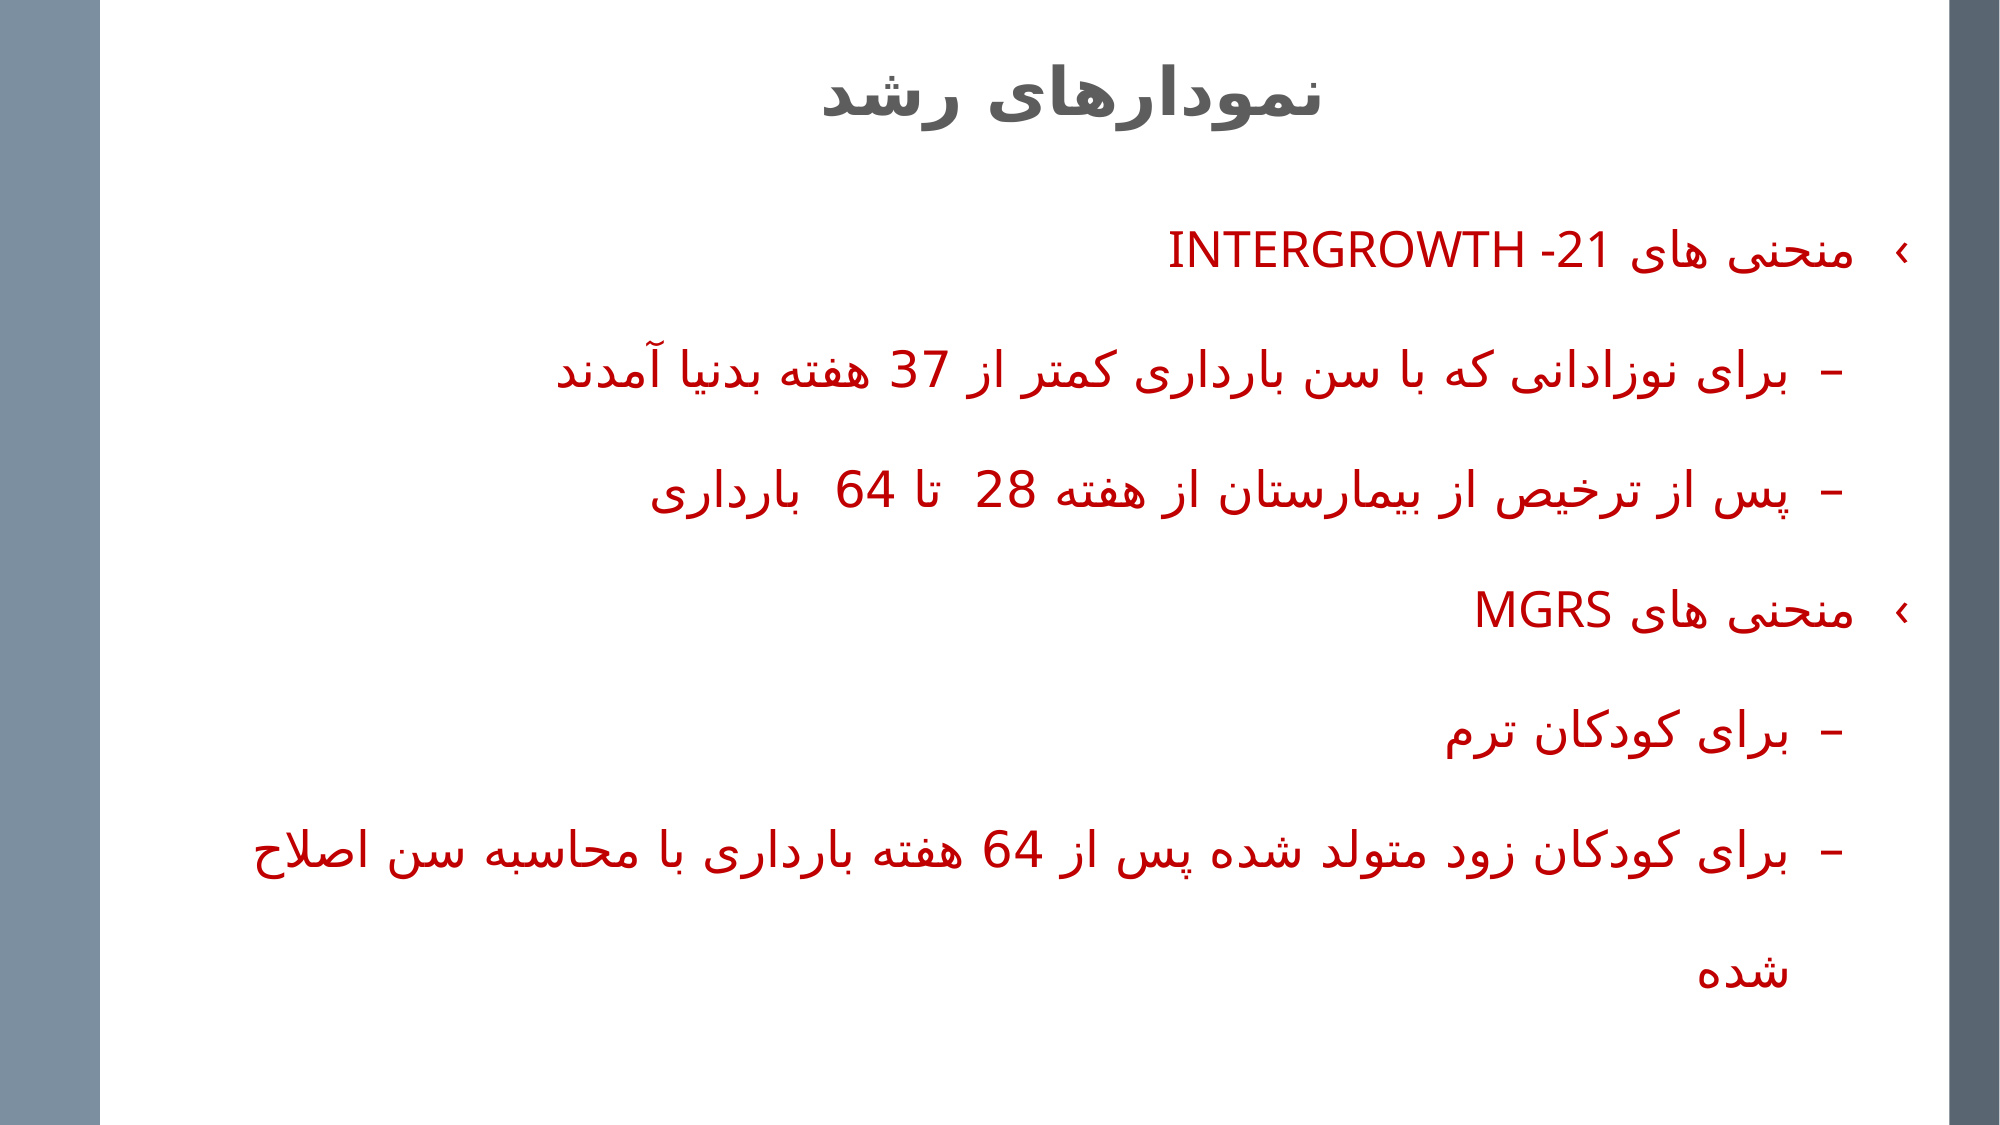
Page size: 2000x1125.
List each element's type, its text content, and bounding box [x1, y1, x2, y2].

list منحنی های INTERGROWTH -21 برای نوزادانی که با سن بارداری کمتر از 37 هفته بدنیا آمدند پس از ترخیص از بیمارستان از هفته 28 تا 64 بارداری منحنی های MGRS برای کودکان ترم برای کودکان زود متولد شده پس از 64 هفته بارداری با محاسبه سن اصلاح شده [237, 149, 1925, 1106]
title نمودارهای رشد [512, 24, 1635, 138]
